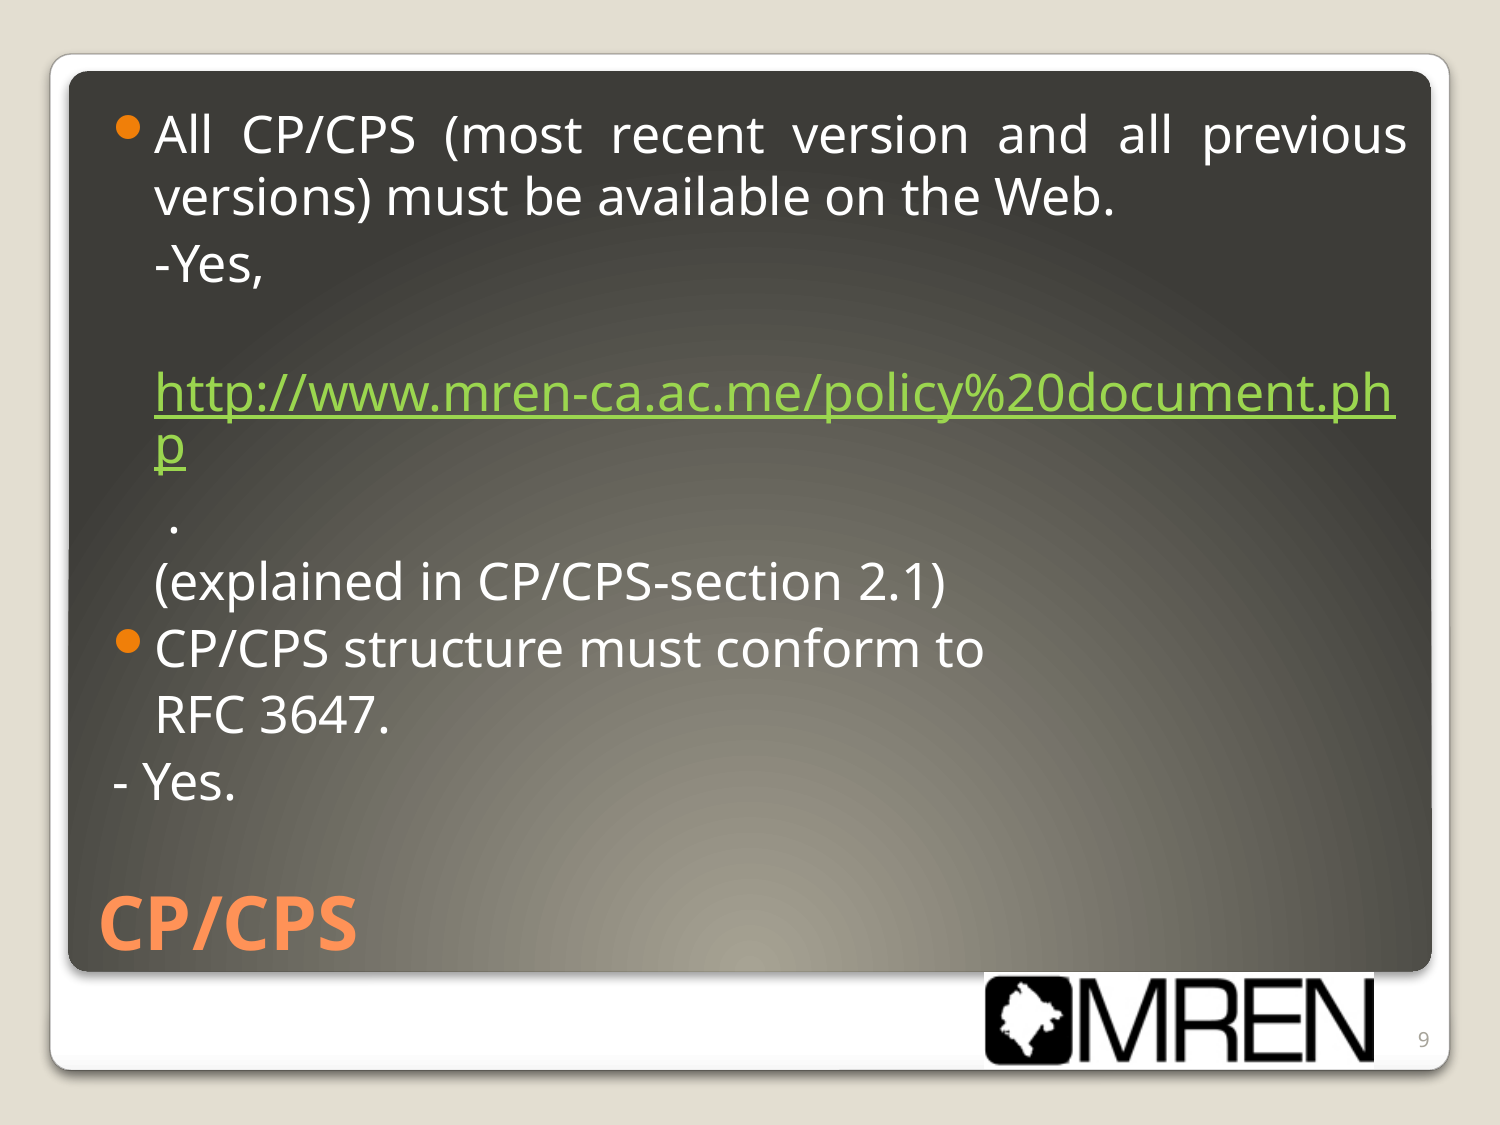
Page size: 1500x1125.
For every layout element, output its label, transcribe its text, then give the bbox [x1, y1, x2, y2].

title CP/CPS [82, 819, 1425, 973]
picture [984, 972, 1375, 1069]
slide_number 9 [1380, 1002, 1445, 1063]
list All CP/CPS (most recent version and all previous versions) must be available on the Web. -Yes, http://www.mren-ca.ac.me/policy%20document.php . (explained in CP/CPS-section 2.1) CP/CPS structure must conform to RFC 3647. - Yes. [82, 86, 1425, 774]
